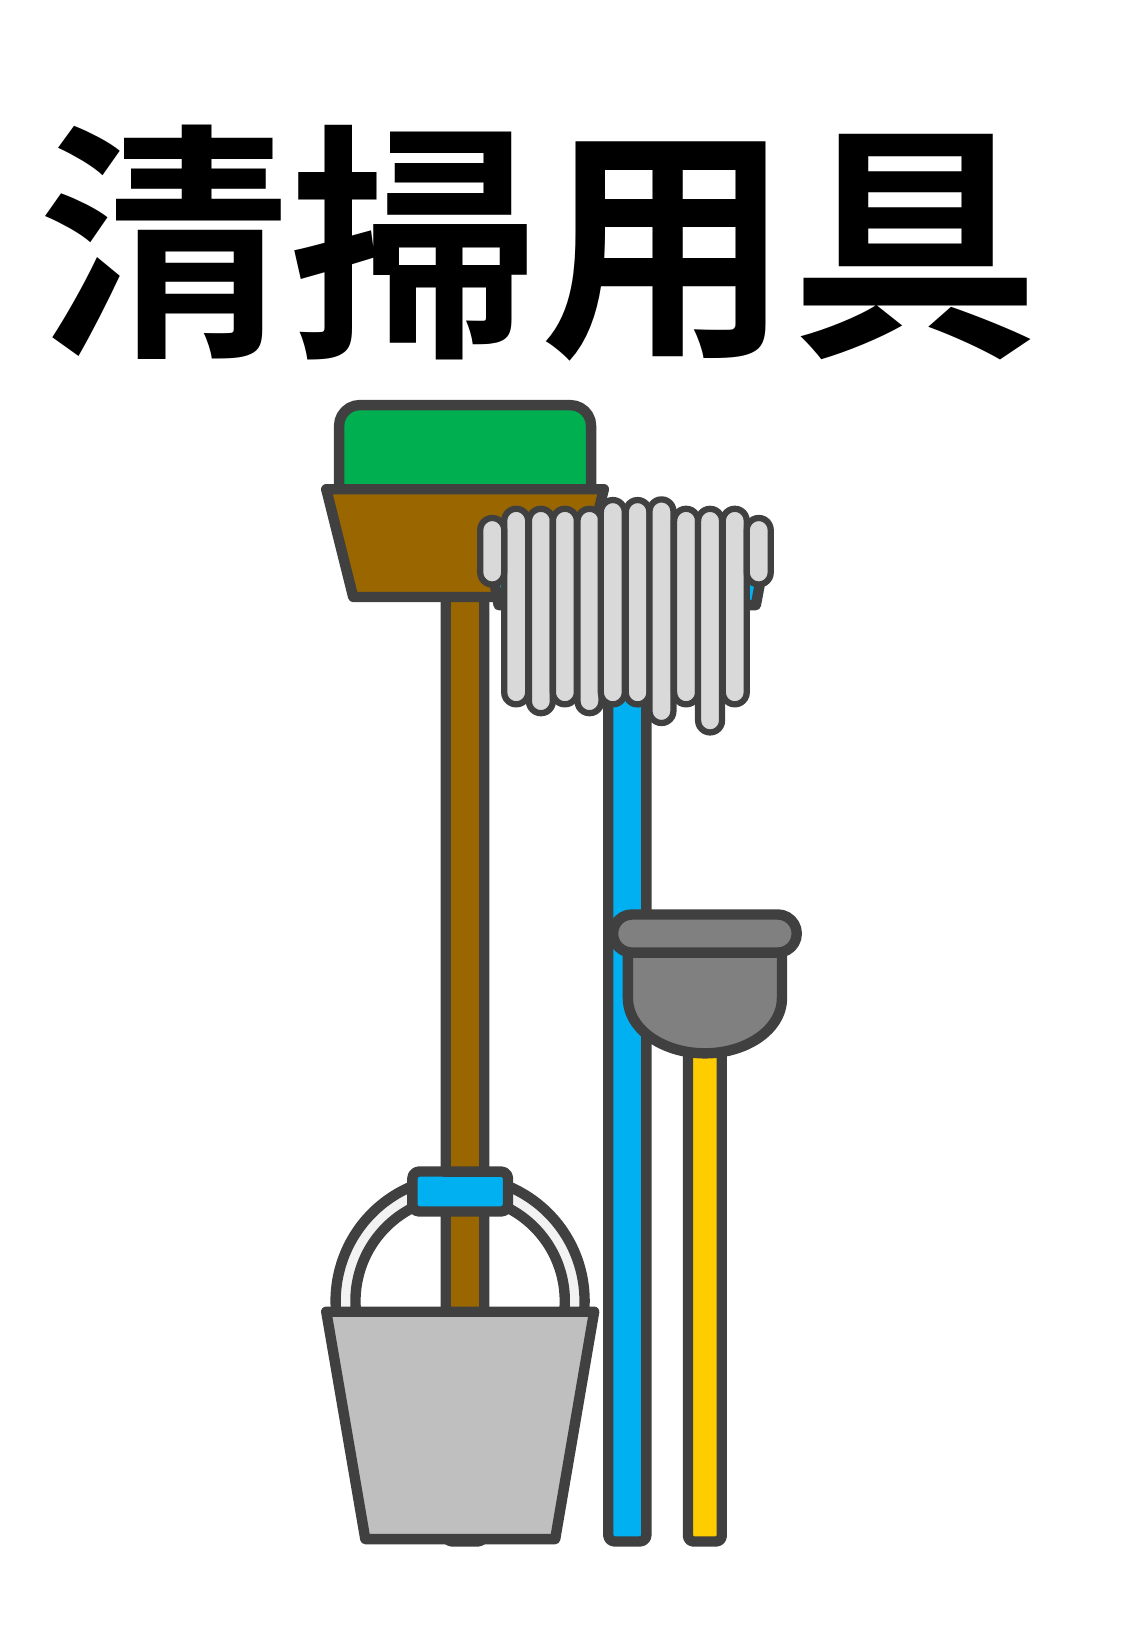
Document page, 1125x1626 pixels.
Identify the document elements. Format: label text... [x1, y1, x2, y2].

text_box 清掃用具 [23, 80, 1106, 396]
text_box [325, 404, 797, 1542]
